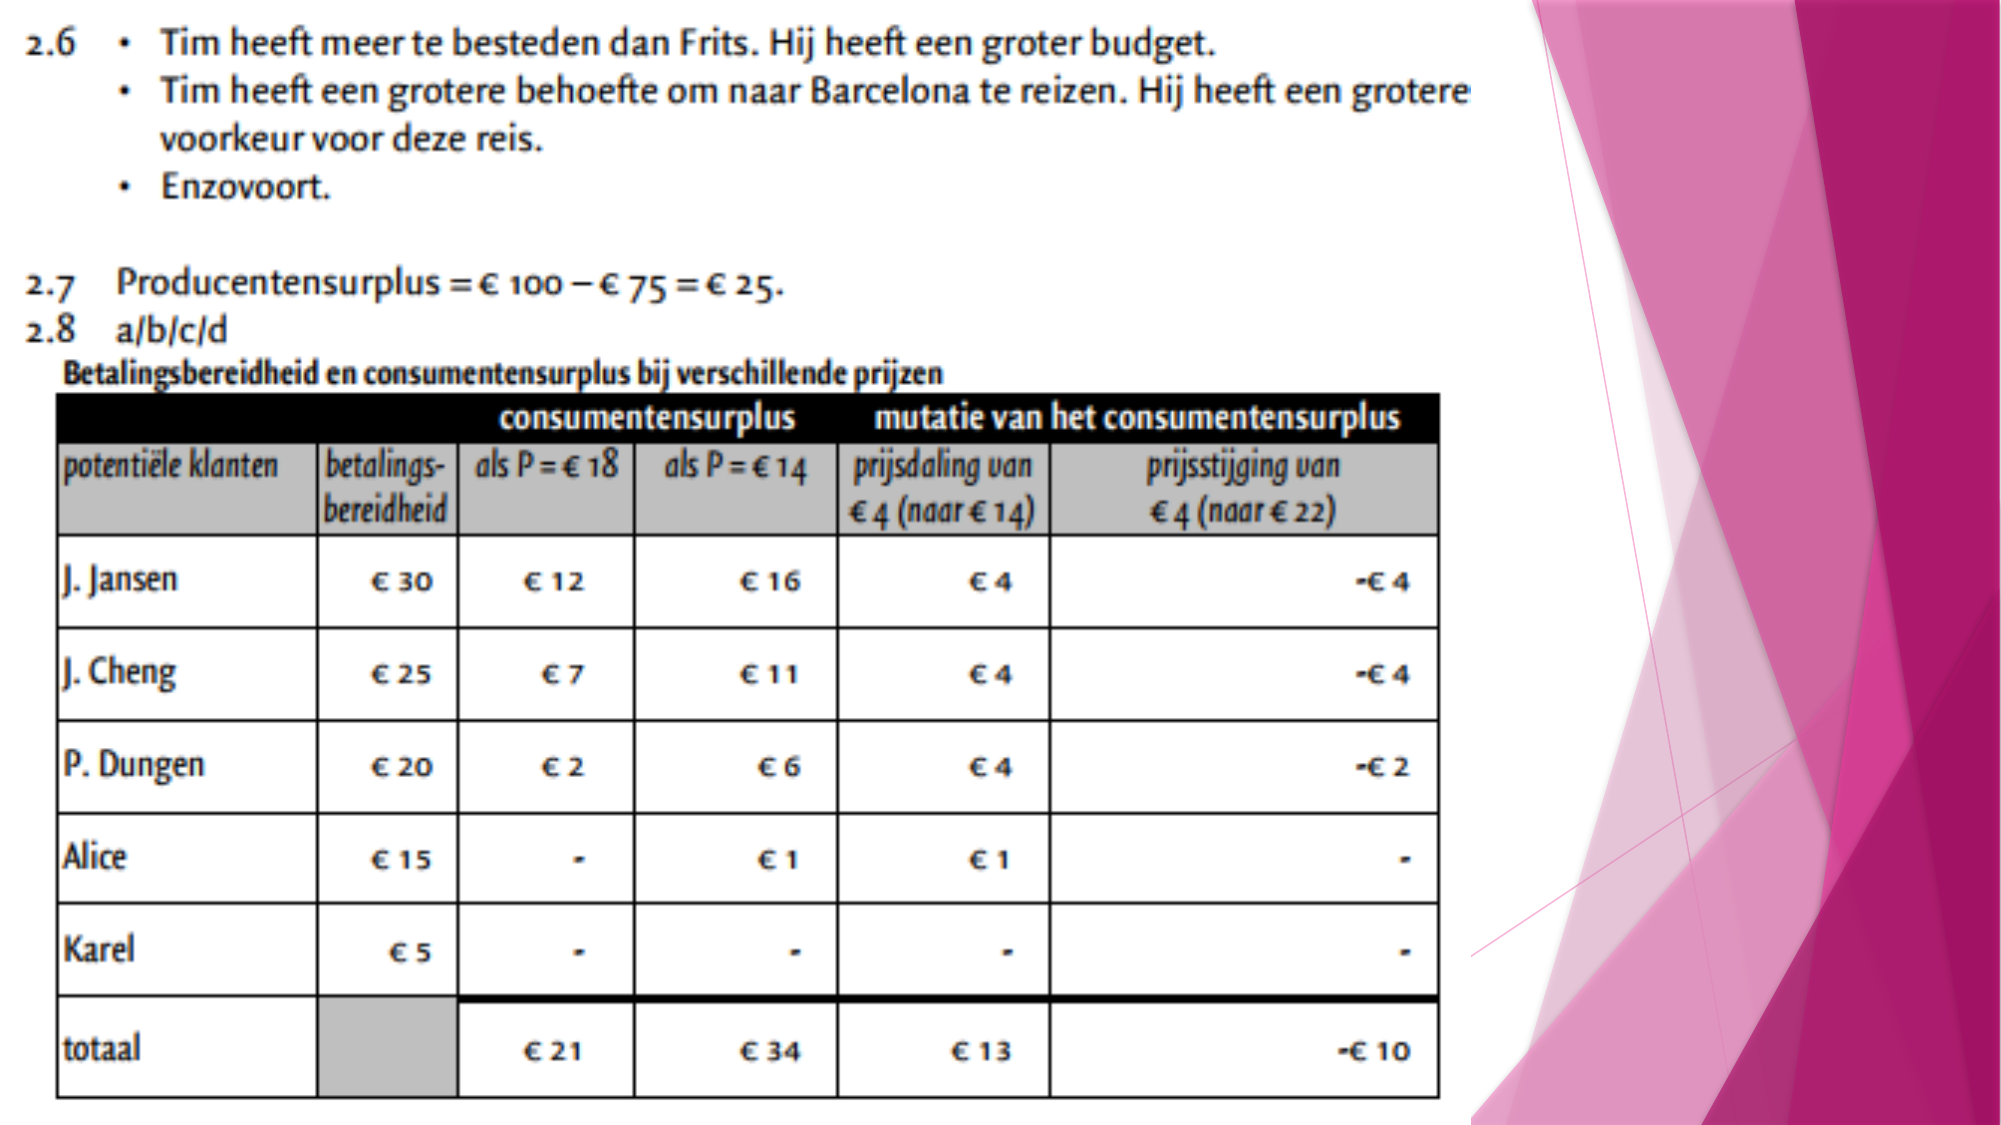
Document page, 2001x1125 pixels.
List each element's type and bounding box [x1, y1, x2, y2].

picture [0, 0, 1471, 1125]
